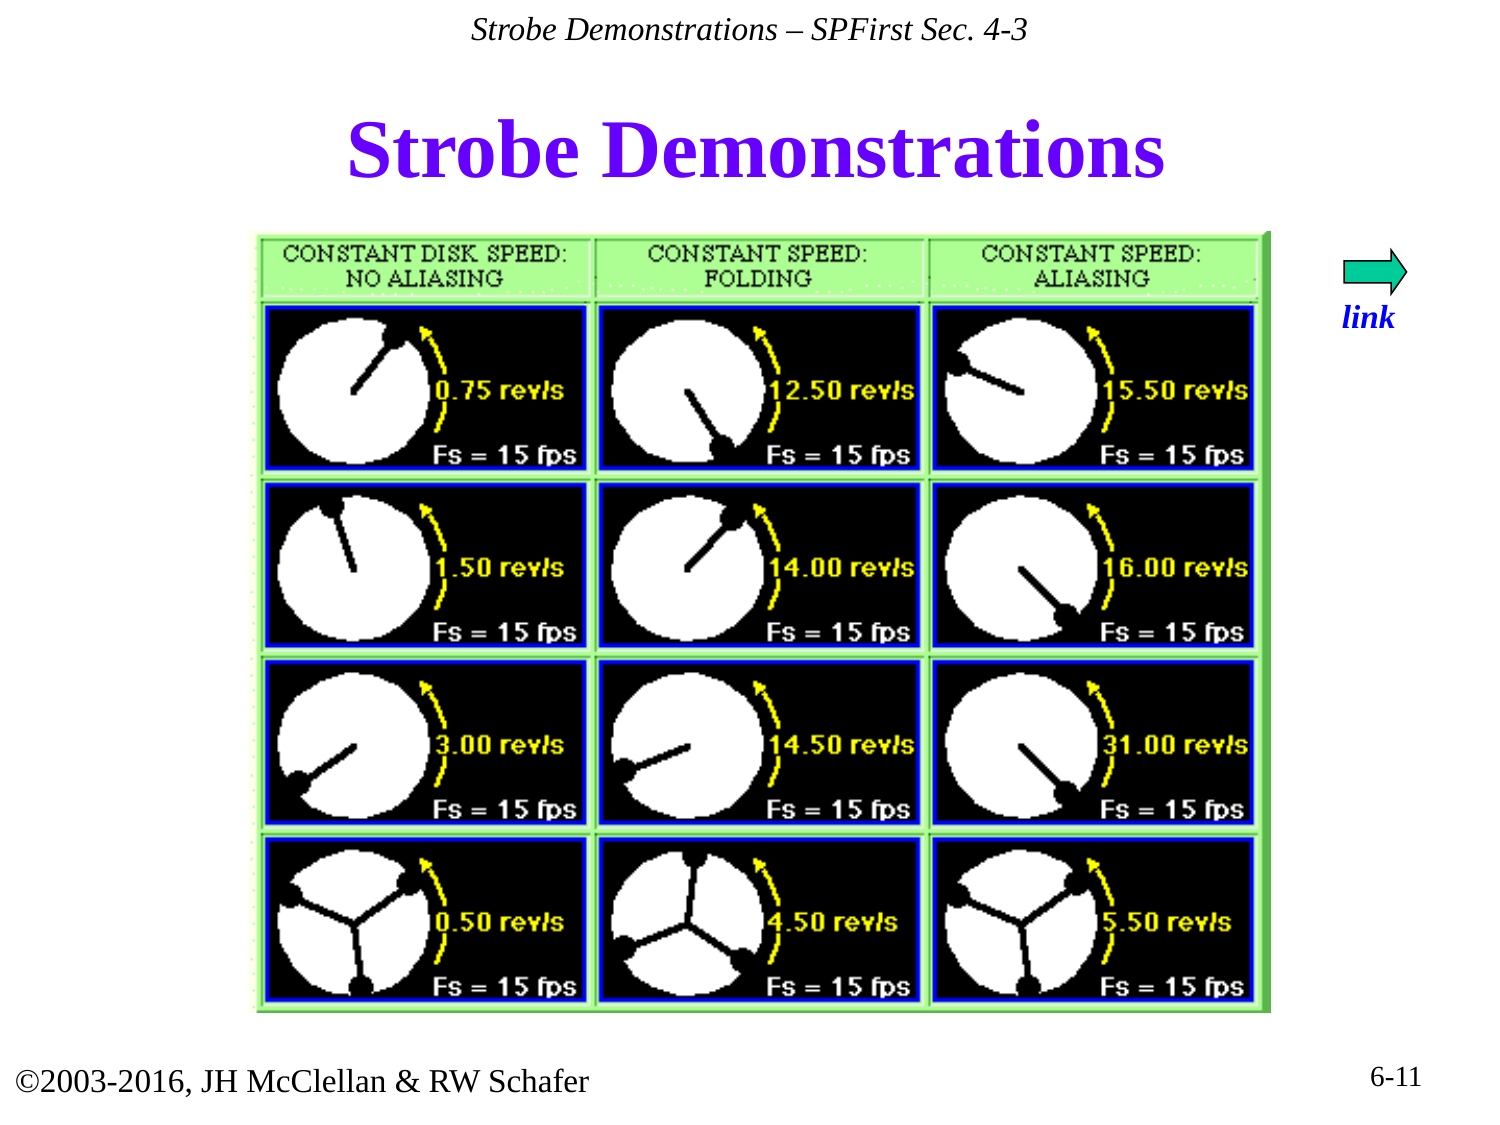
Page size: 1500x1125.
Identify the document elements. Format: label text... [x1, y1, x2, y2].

text_box link [1312, 287, 1425, 343]
title Strobe Demonstrations [75, 55, 1438, 238]
text_box Strobe Demonstrations – SPFirst Sec. 4-3 [0, 0, 1500, 55]
text_box ©2003-2016, JH McClellan & RW Schafer [0, 1052, 638, 1125]
picture [249, 230, 1271, 1013]
text_box [1344, 249, 1407, 294]
slide_number 6-11 [1124, 1049, 1438, 1125]
